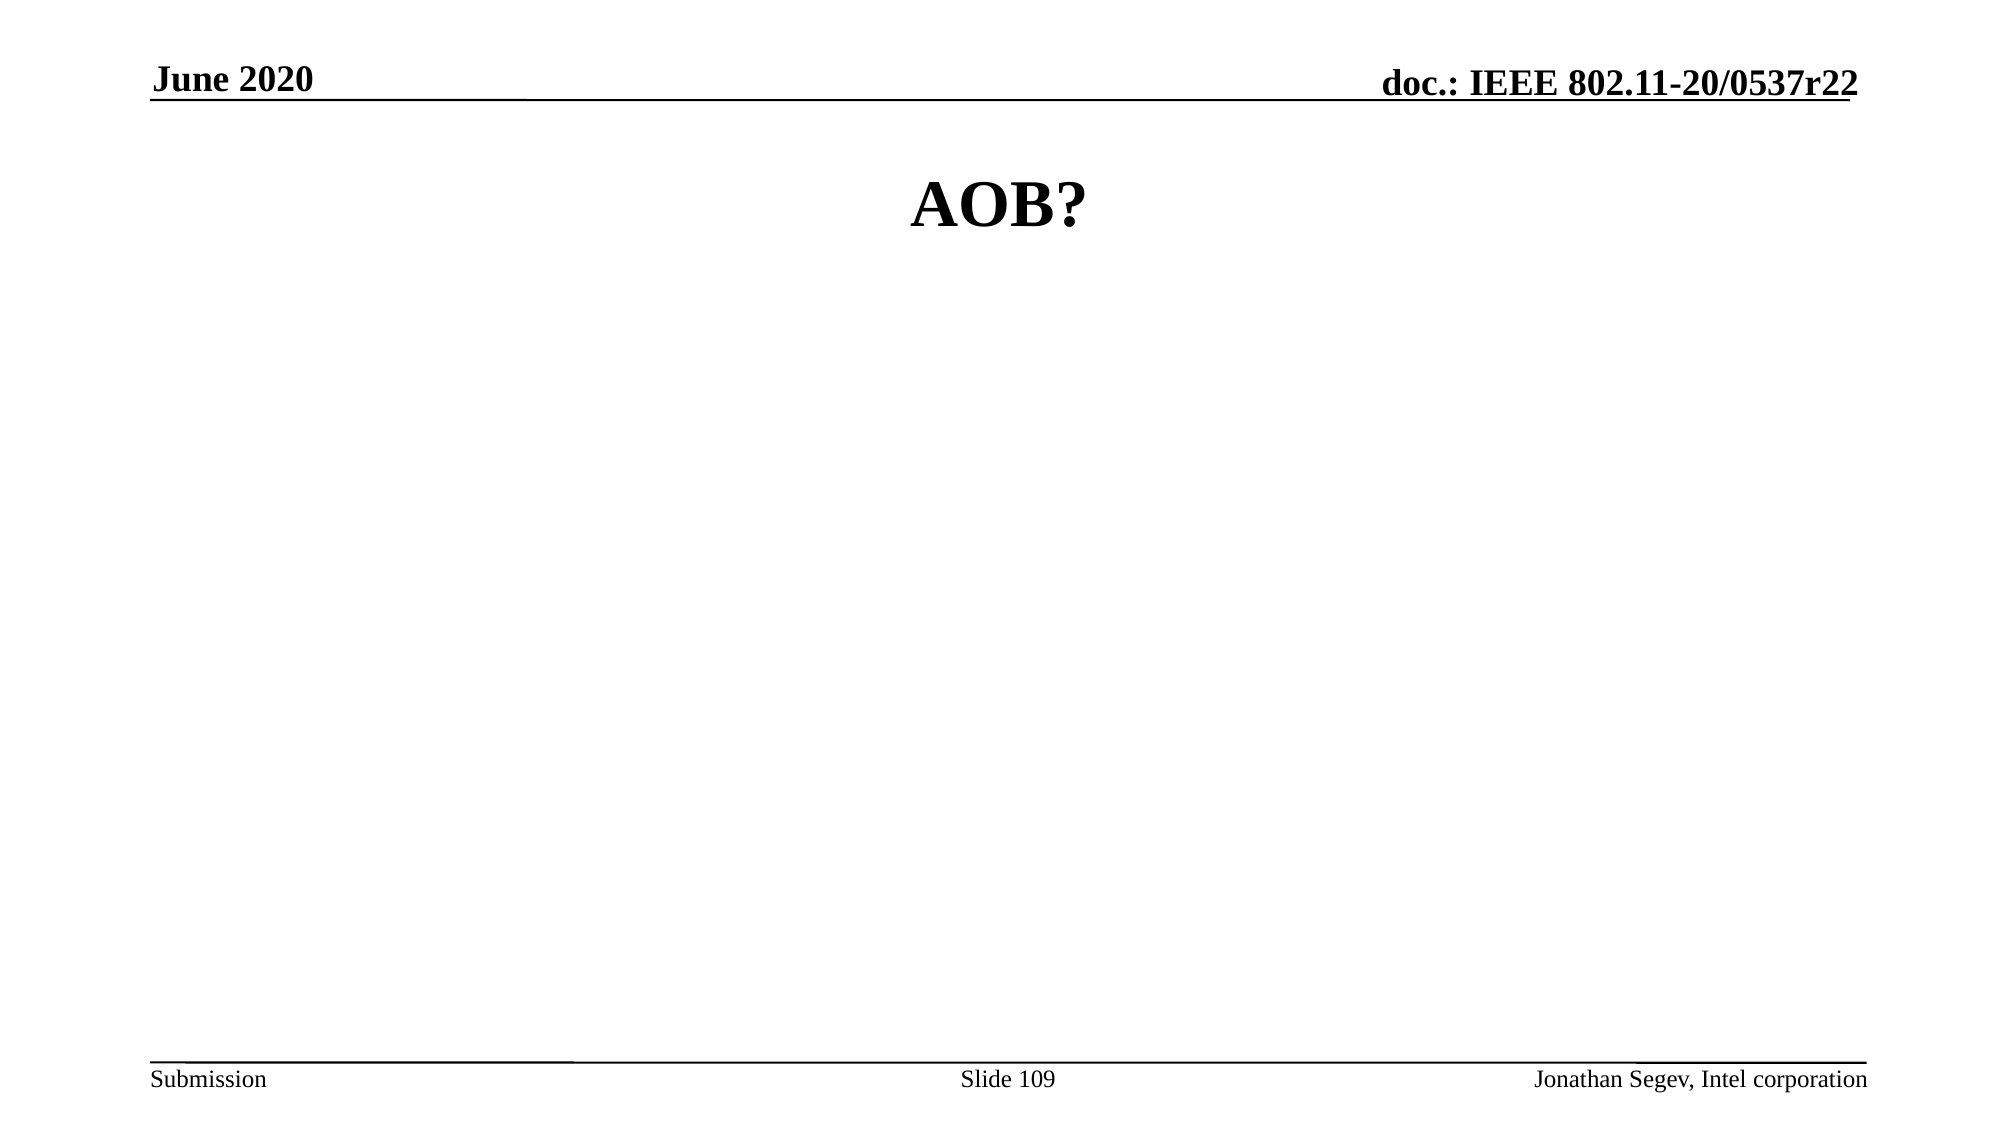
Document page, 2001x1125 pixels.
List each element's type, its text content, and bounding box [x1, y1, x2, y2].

slide_number Slide 109 [950, 1061, 1067, 1123]
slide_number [152, 54, 563, 100]
title AOB? [149, 112, 1850, 288]
footer Jonathan Segev, Intel corporation [1171, 1061, 1869, 1093]
